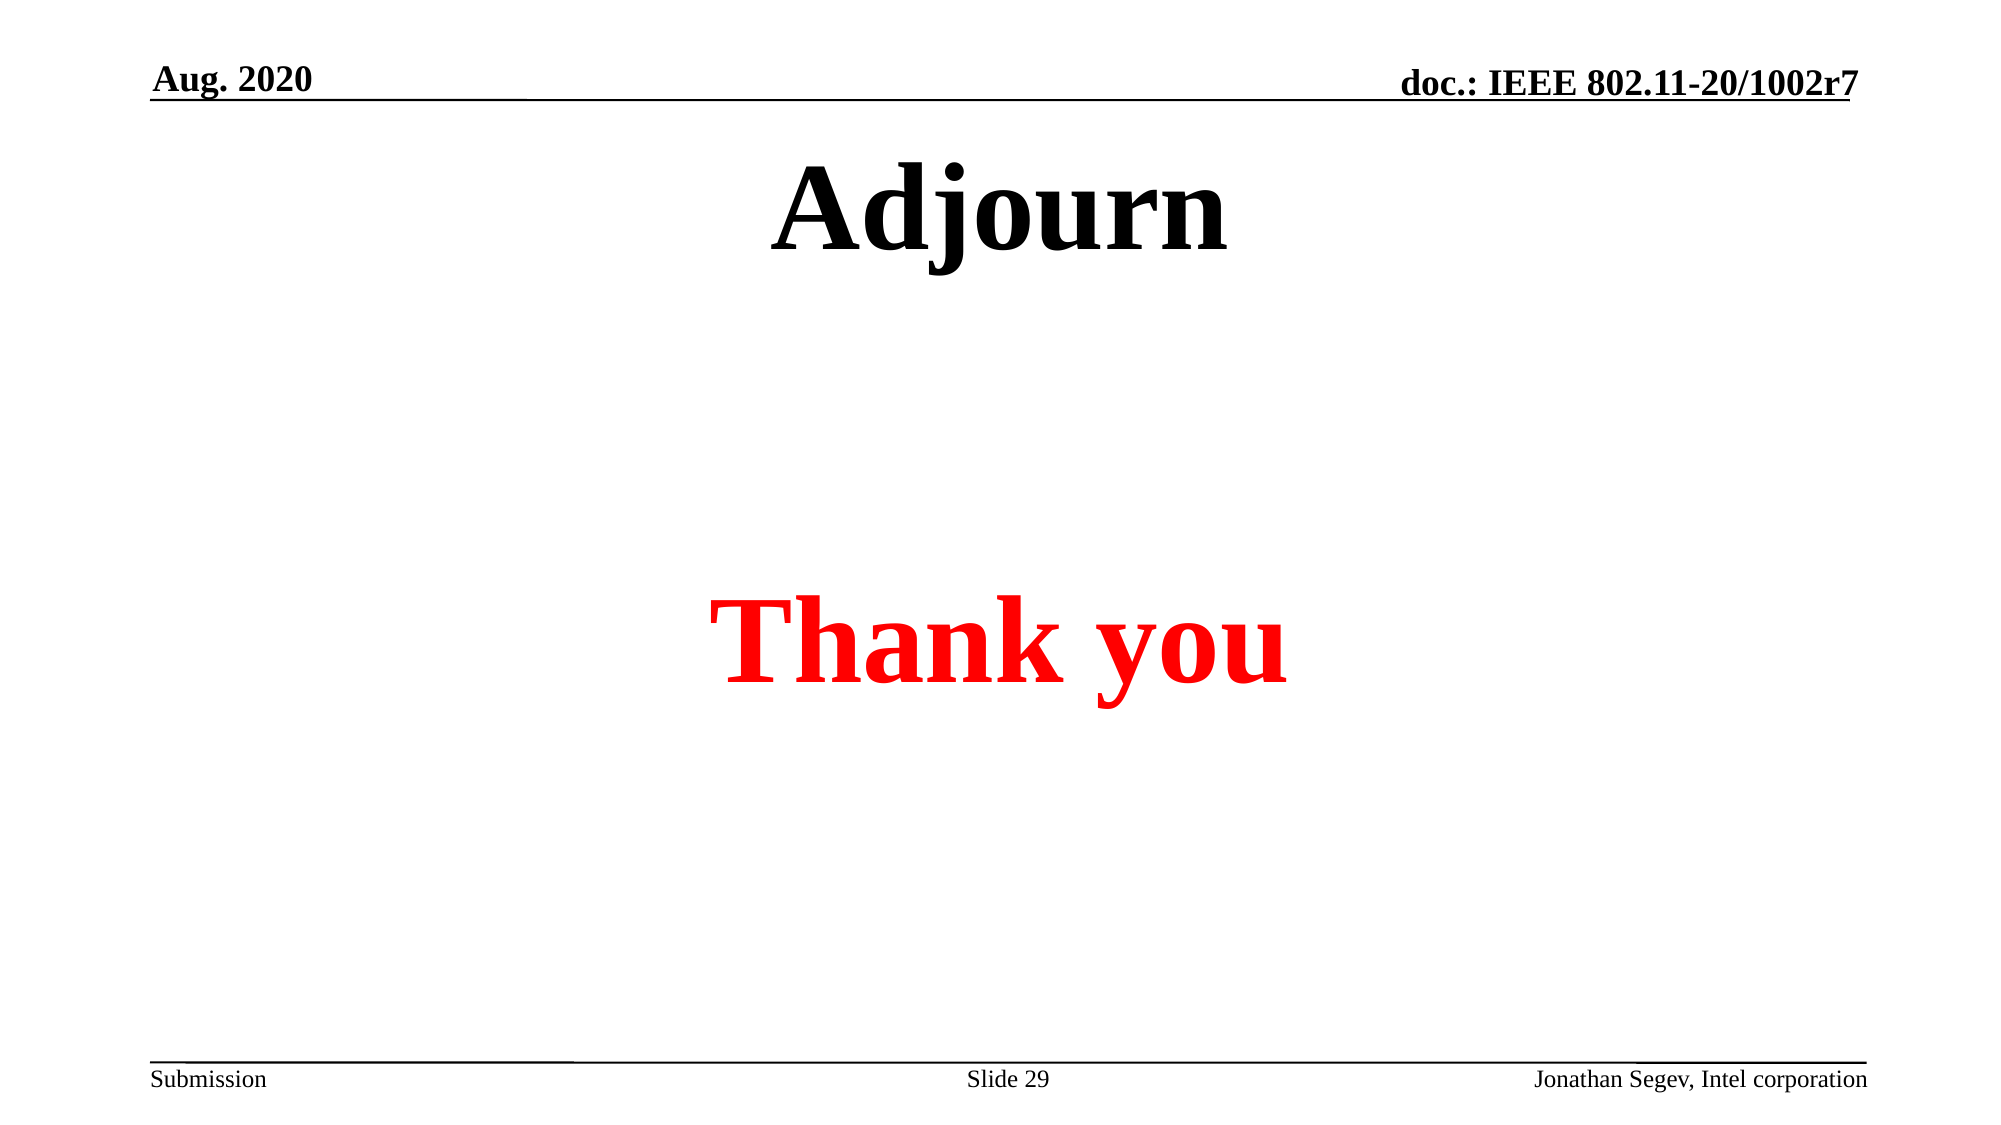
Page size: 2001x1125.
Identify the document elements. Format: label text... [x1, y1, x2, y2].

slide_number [152, 54, 563, 100]
slide_number Slide 29 [950, 1061, 1067, 1123]
list Thank you [149, 324, 1850, 1000]
footer Jonathan Segev, Intel corporation [1171, 1061, 1869, 1093]
title Adjourn [149, 112, 1850, 288]
